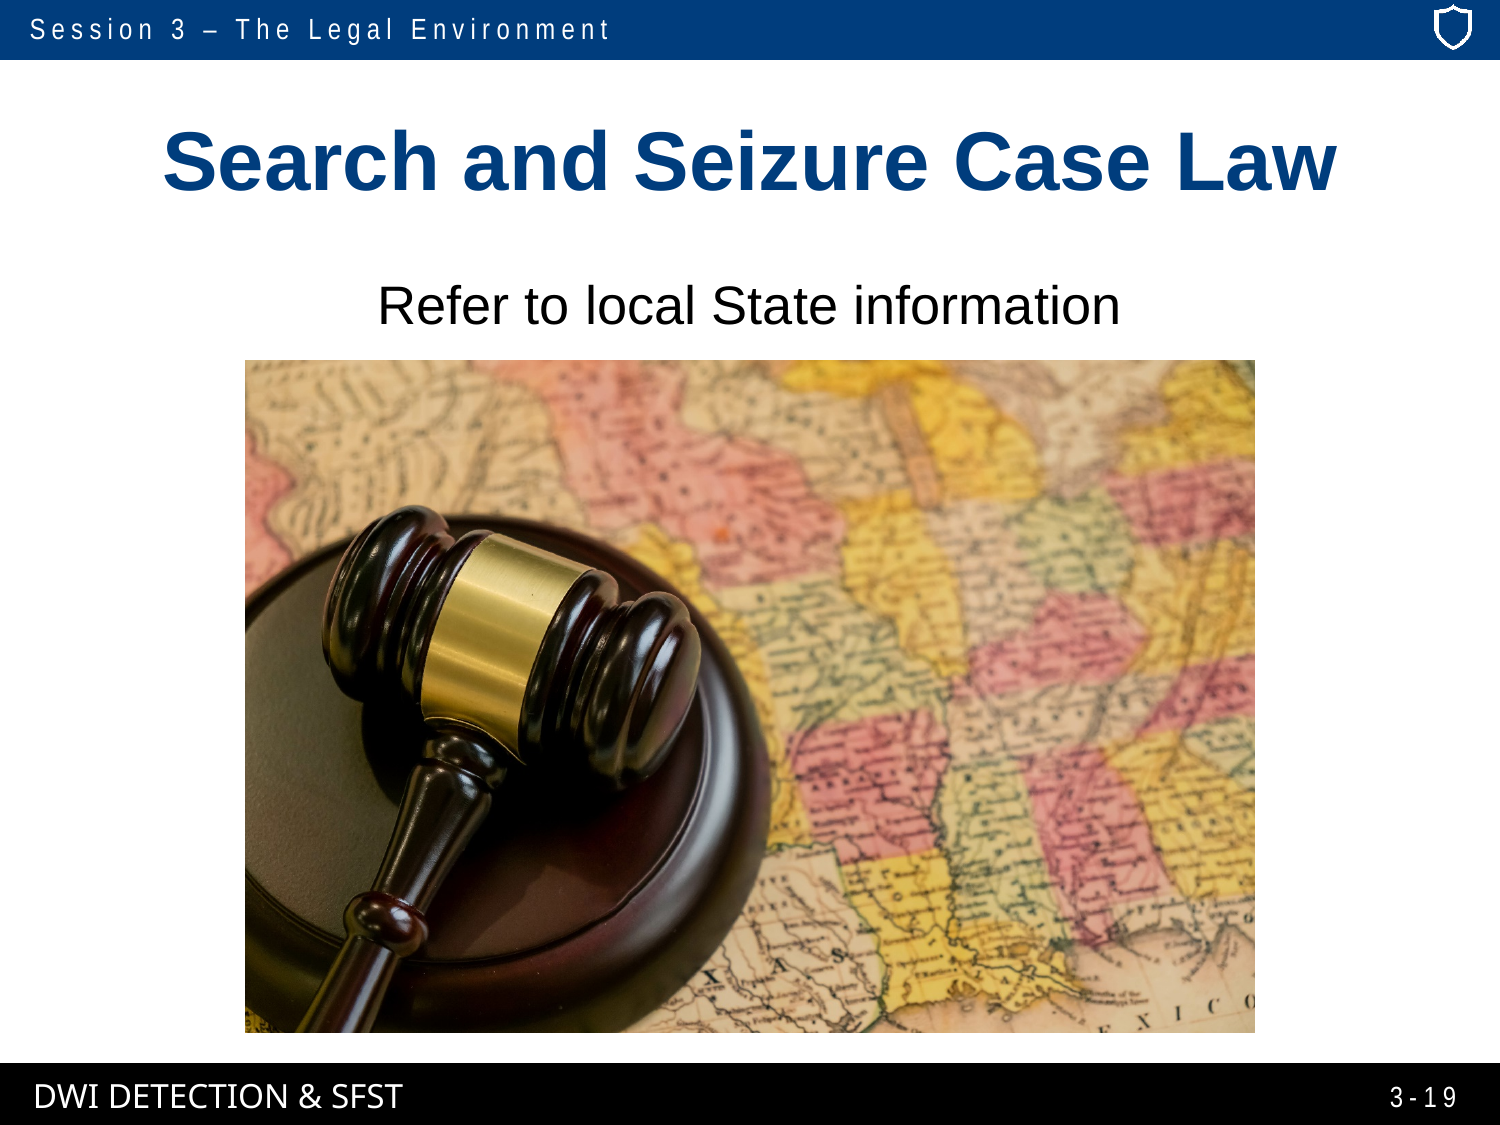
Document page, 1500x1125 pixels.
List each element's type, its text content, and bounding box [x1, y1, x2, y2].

slide_number 3-19 [1121, 1065, 1472, 1125]
picture [245, 359, 1255, 1033]
title Search and Seizure Case Law [75, 104, 1425, 210]
list Refer to local State information [75, 270, 1425, 975]
picture [1434, 4, 1472, 50]
